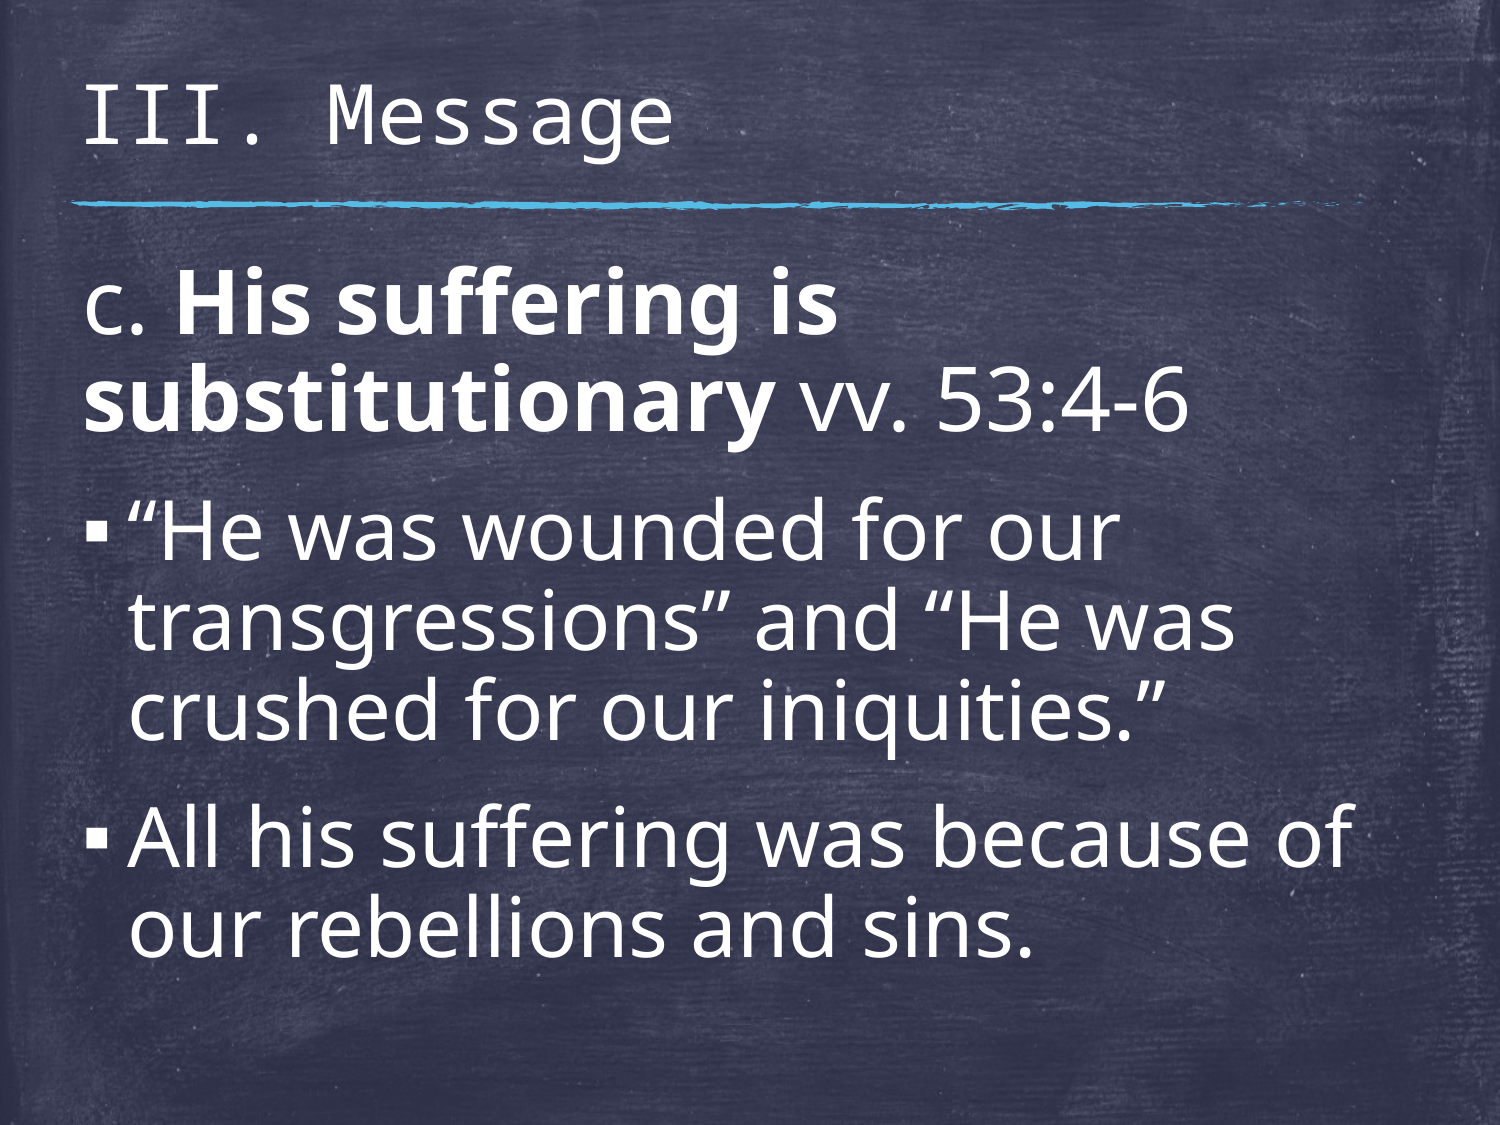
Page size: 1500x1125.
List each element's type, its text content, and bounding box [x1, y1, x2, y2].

list c. His suffering is substitutionary vv. 53:4-6 “He was wounded for our transgressions” and “He was crushed for our iniquities.” All his suffering was because of our rebellions and sins. [67, 249, 1468, 1125]
title III. Message [62, 0, 1298, 171]
